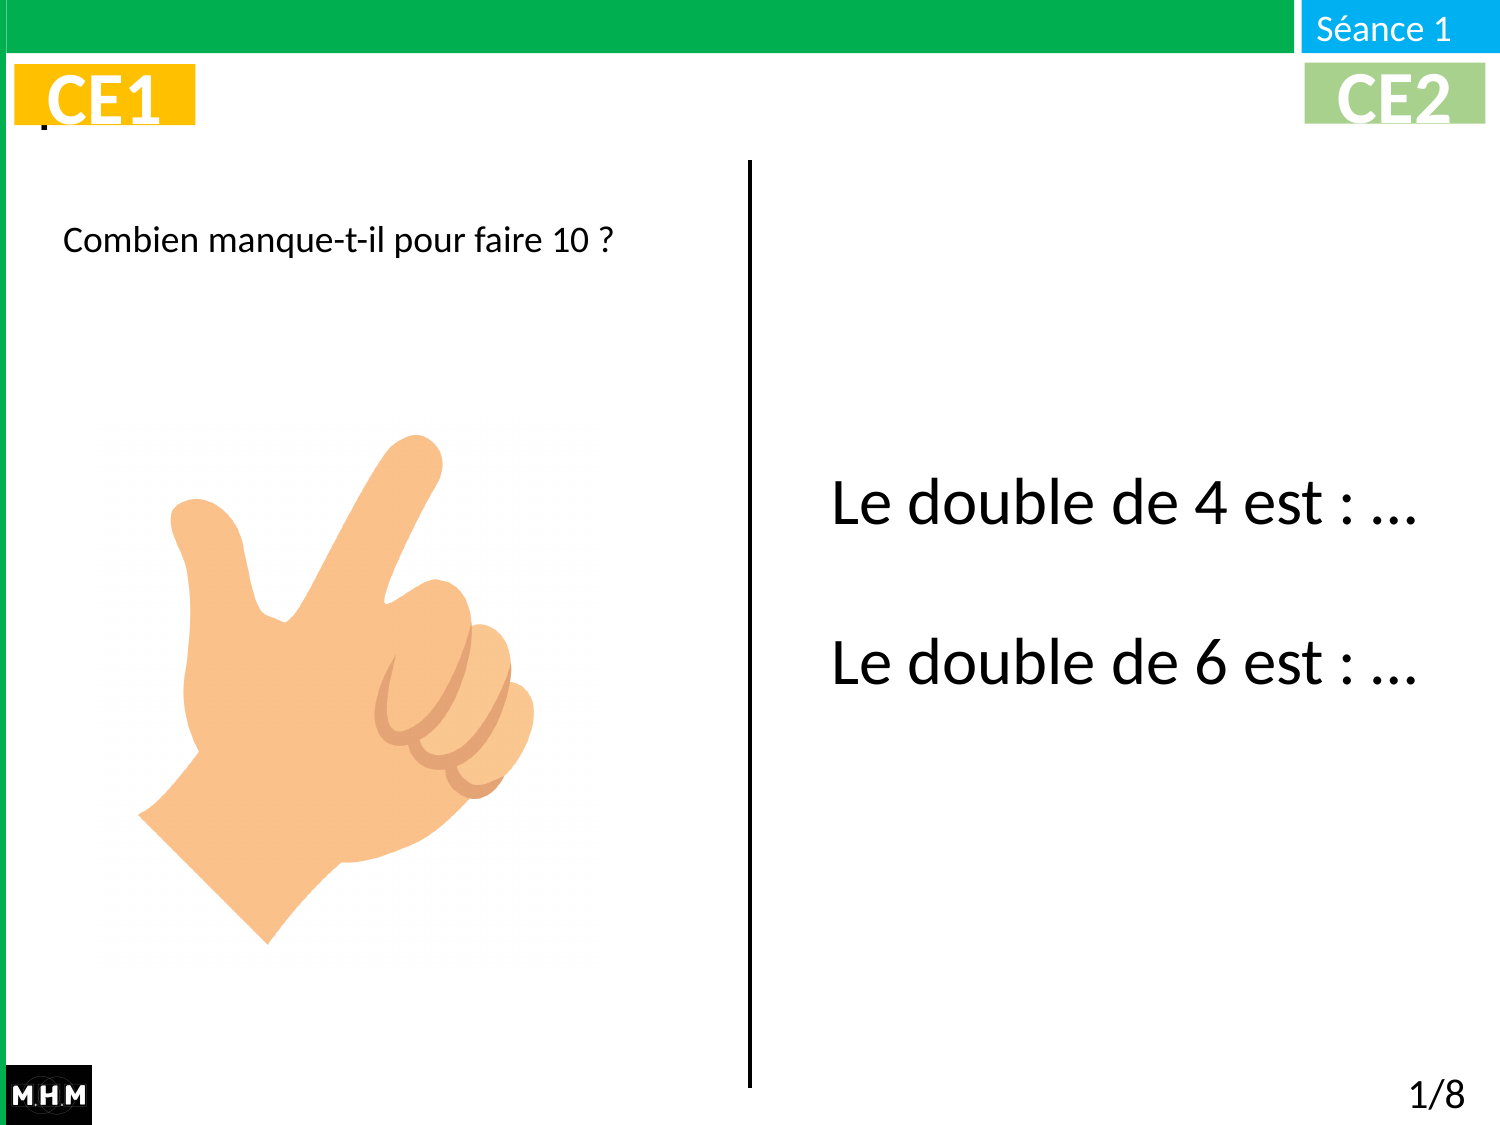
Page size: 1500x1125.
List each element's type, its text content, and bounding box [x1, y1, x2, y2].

picture [6, 1065, 92, 1125]
title Combien manque-t-il pour faire 10 ? [48, 196, 653, 285]
text_box Le double de 4 est : … Le double de 6 est : … [816, 370, 1433, 751]
text_box CE1 [13, 63, 196, 126]
list 1/8 [1373, 1064, 1500, 1125]
text_box CE2 [1303, 62, 1487, 125]
picture [94, 414, 606, 973]
